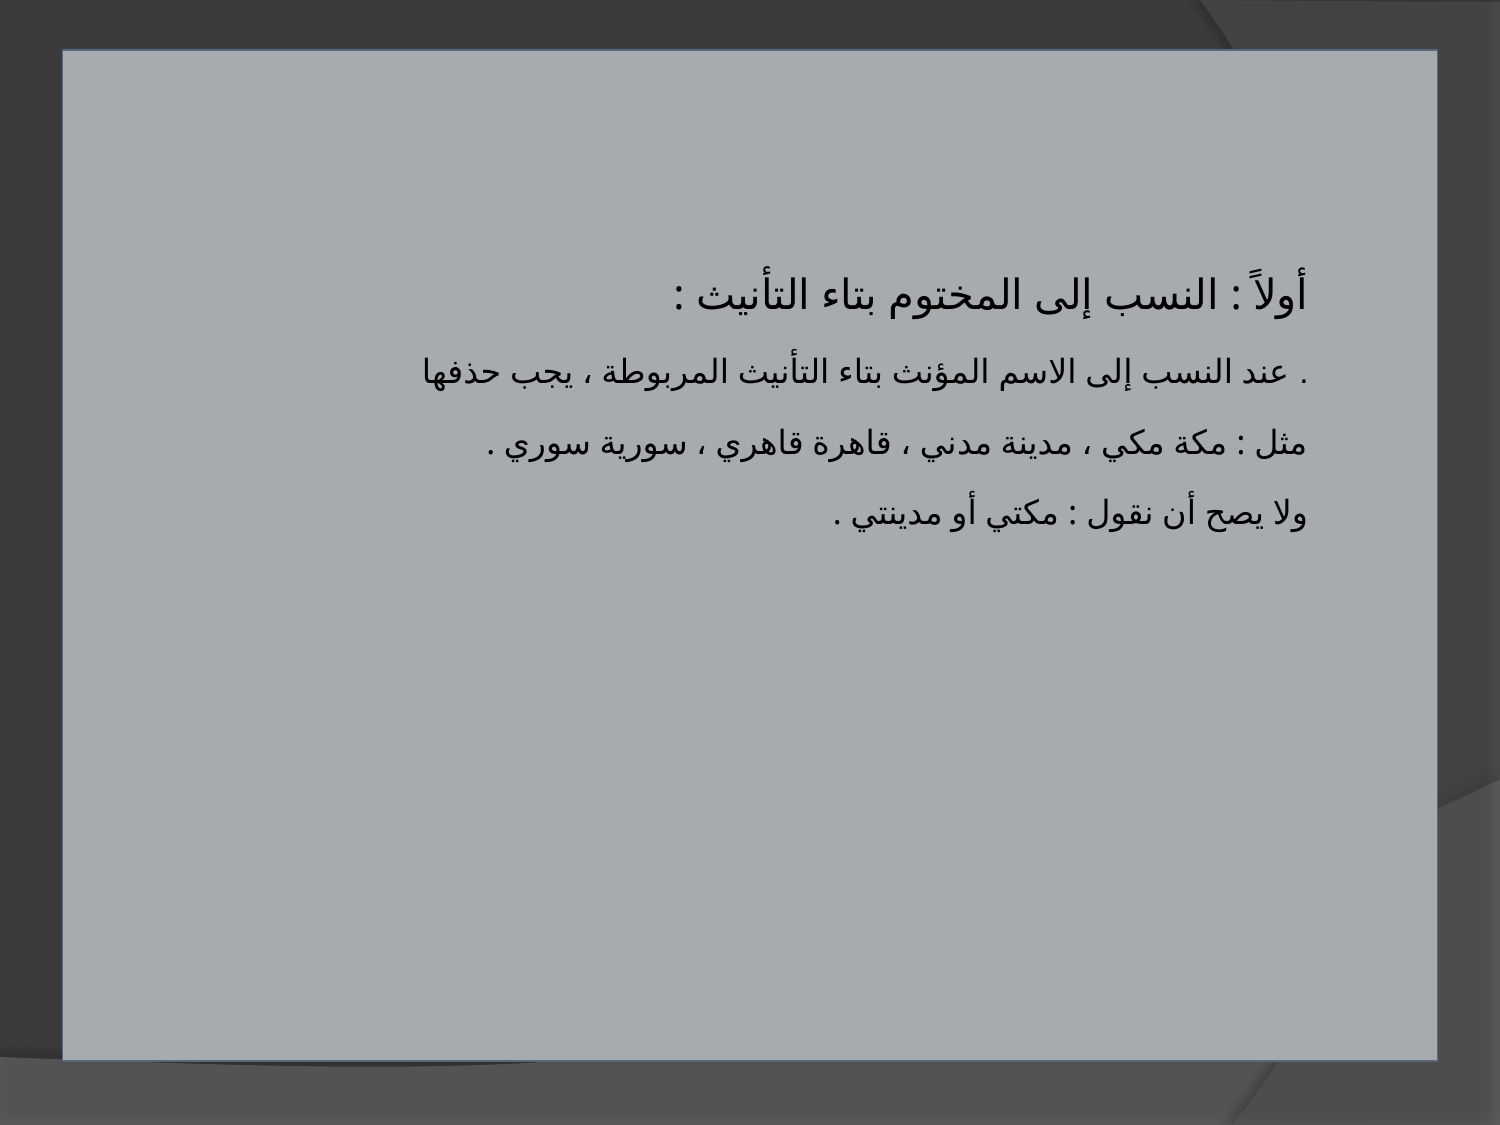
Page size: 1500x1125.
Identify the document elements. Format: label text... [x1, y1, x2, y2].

table_header أولاً : النسب إلى المختوم بتاء التأنيث : عند النسب إلى الاسم المؤنث بتاء التأنيث المربوطة ، يجب حذفها . مثل : مكة مكي ، مدينة مدني ، قاهرة قاهري ، سورية سوري . ولا يصح أن نقول : مكتي أو مدينتي . [63, 51, 1437, 1060]
